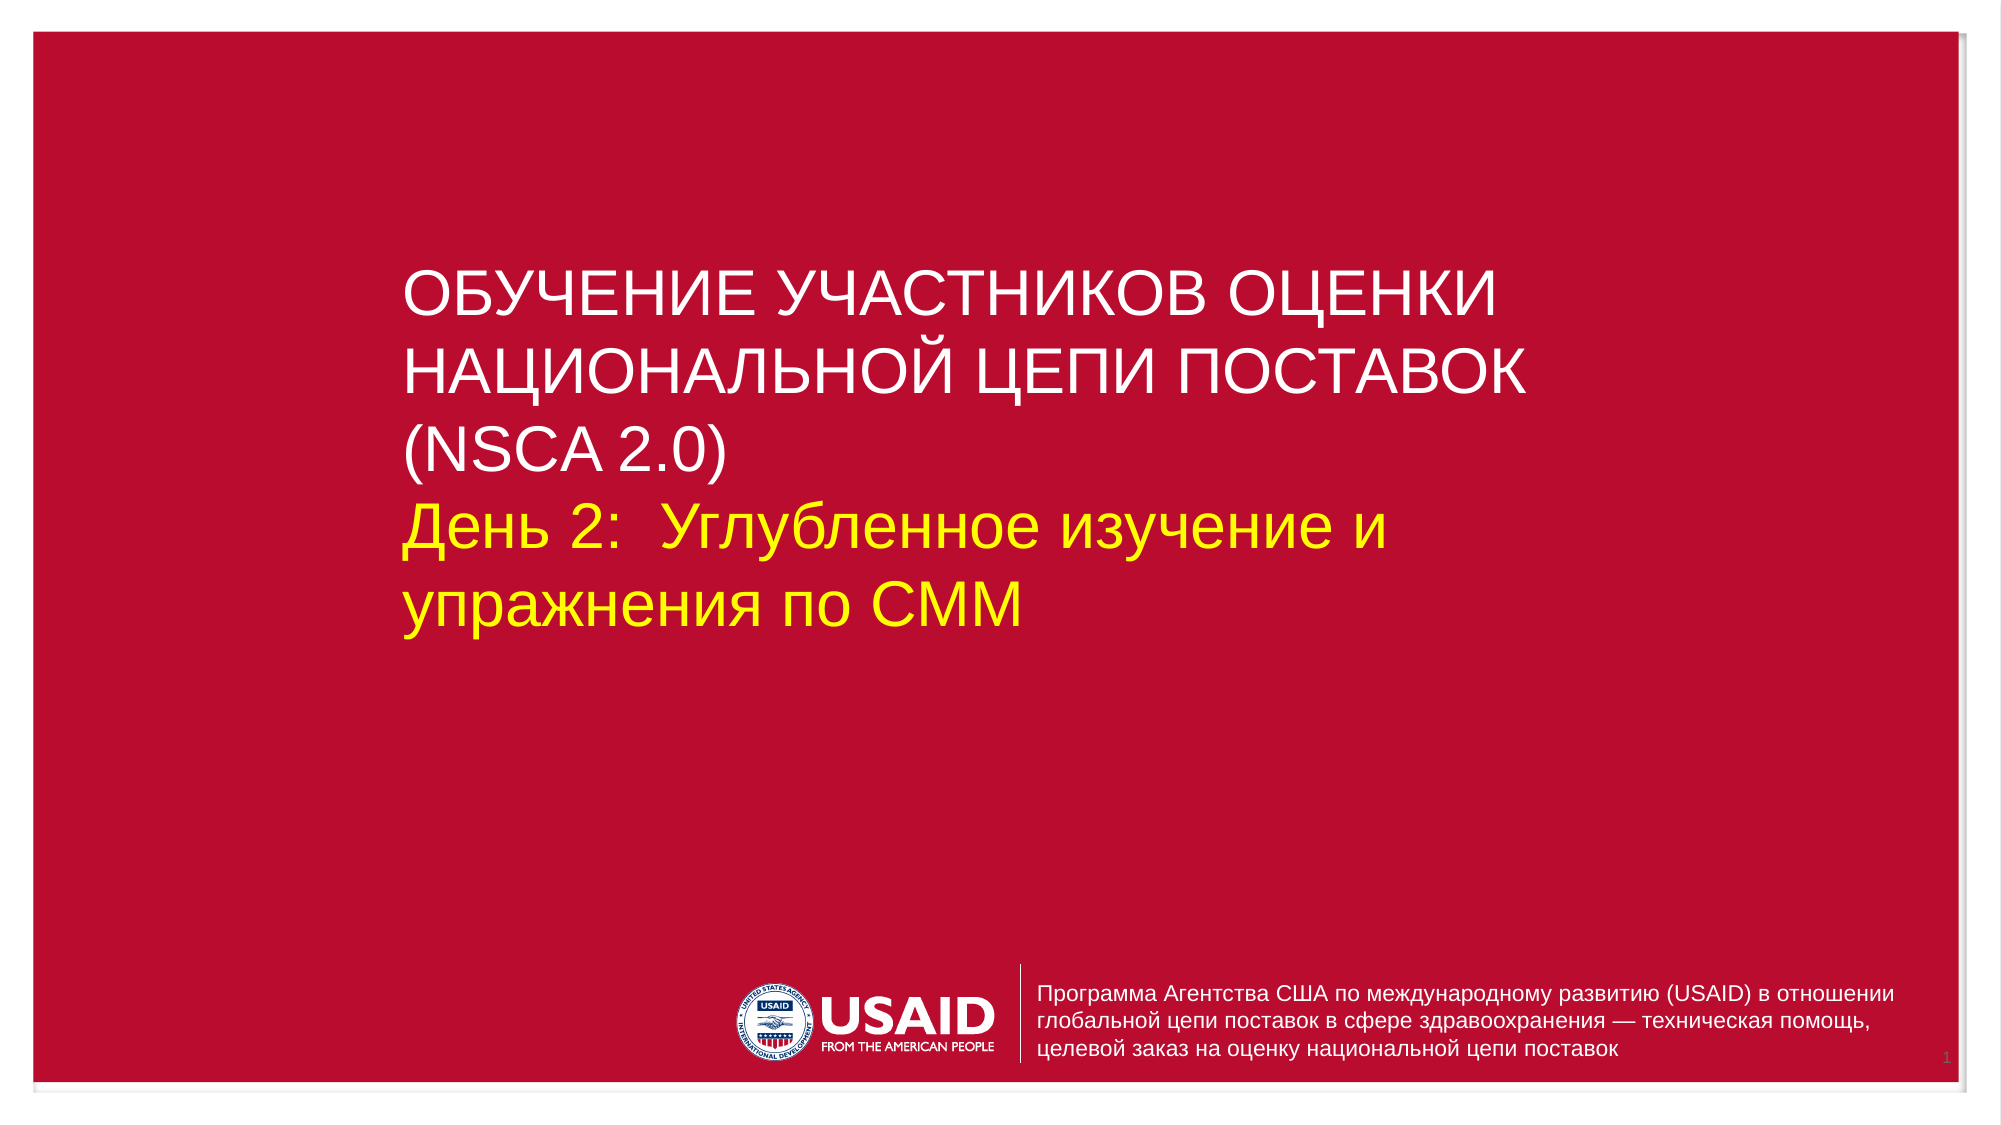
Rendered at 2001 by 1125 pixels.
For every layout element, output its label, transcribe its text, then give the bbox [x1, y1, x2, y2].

text_box Программа Агентства США по международному развитию (USAID) в отношении глобальной цепи поставок в сфере здравоохранения ― техническая помощь, целевой заказ на оценку национальной цепи поставок [1022, 971, 1992, 1069]
text_box [31, 29, 1961, 1084]
slide_number 1 [1500, 1039, 1967, 1075]
picture [730, 977, 1005, 1071]
text_box ОБУЧЕНИЕ УЧАСТНИКОВ ОЦЕНКИ НАЦИОНАЛЬНОЙ ЦЕПИ ПОСТАВОК (NSCA 2.0) День 2: Углубленное изучение и упражнения по CMM [387, 242, 1713, 647]
